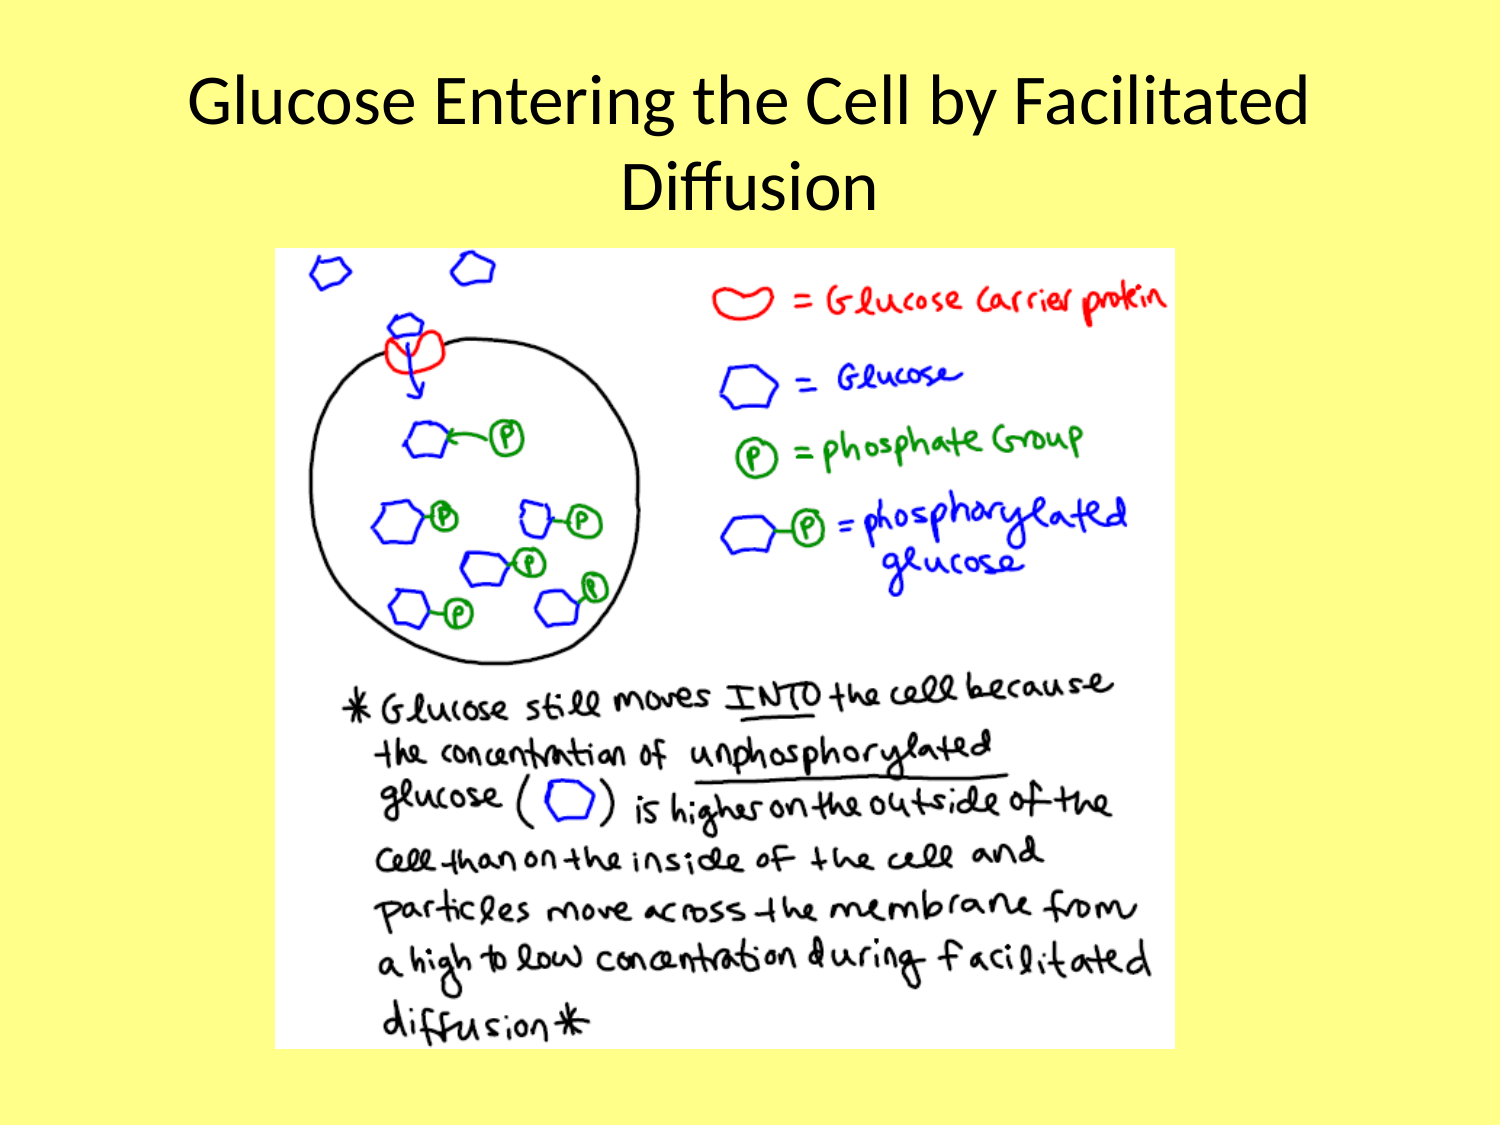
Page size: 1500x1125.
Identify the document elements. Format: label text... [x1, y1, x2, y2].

picture [274, 248, 1176, 1050]
title Glucose Entering the Cell by Facilitated Diffusion [75, 45, 1425, 233]
